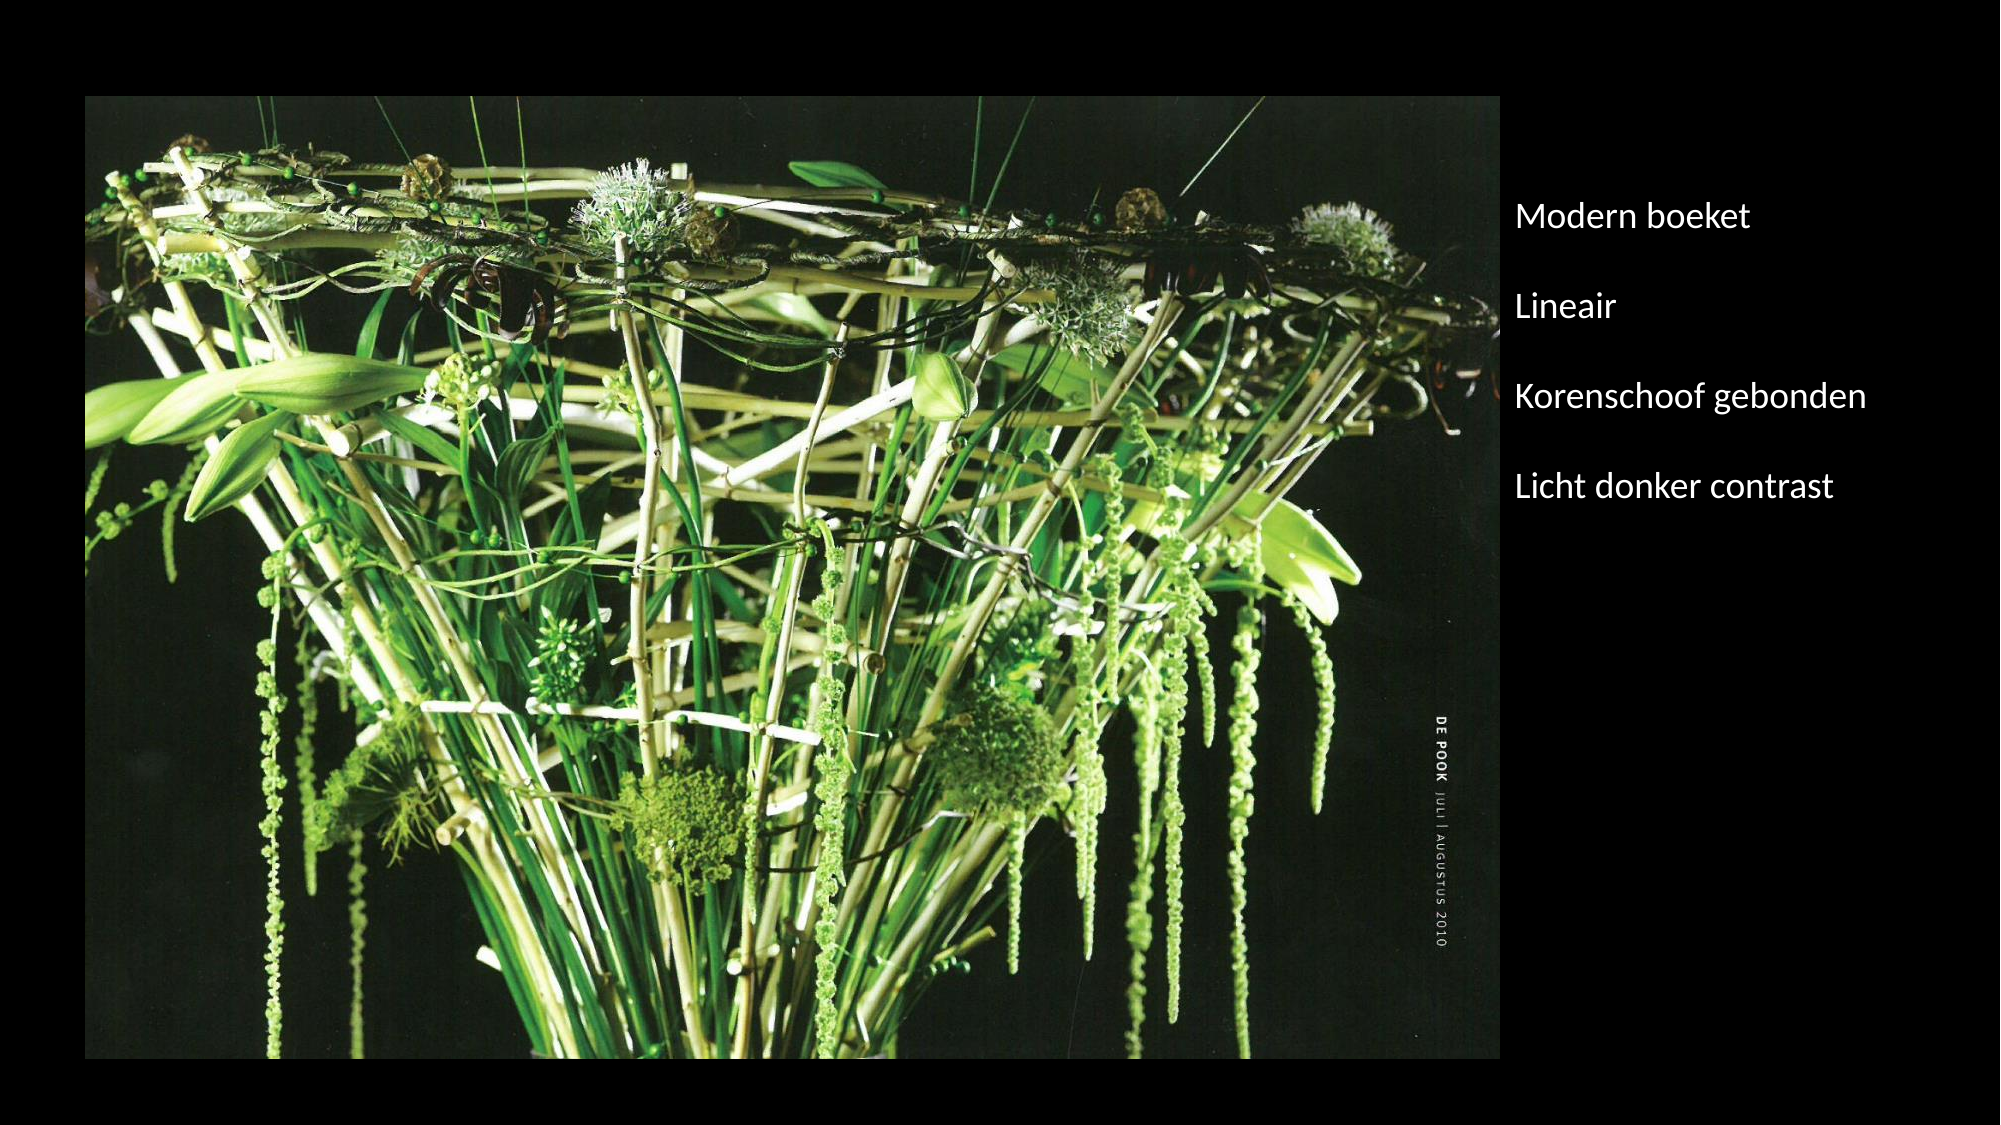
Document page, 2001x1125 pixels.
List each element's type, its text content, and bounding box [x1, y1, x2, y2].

picture [85, 96, 1500, 1059]
text_box Modern boeket Lineair Korenschoof gebonden Licht donker contrast [1500, 183, 1946, 559]
